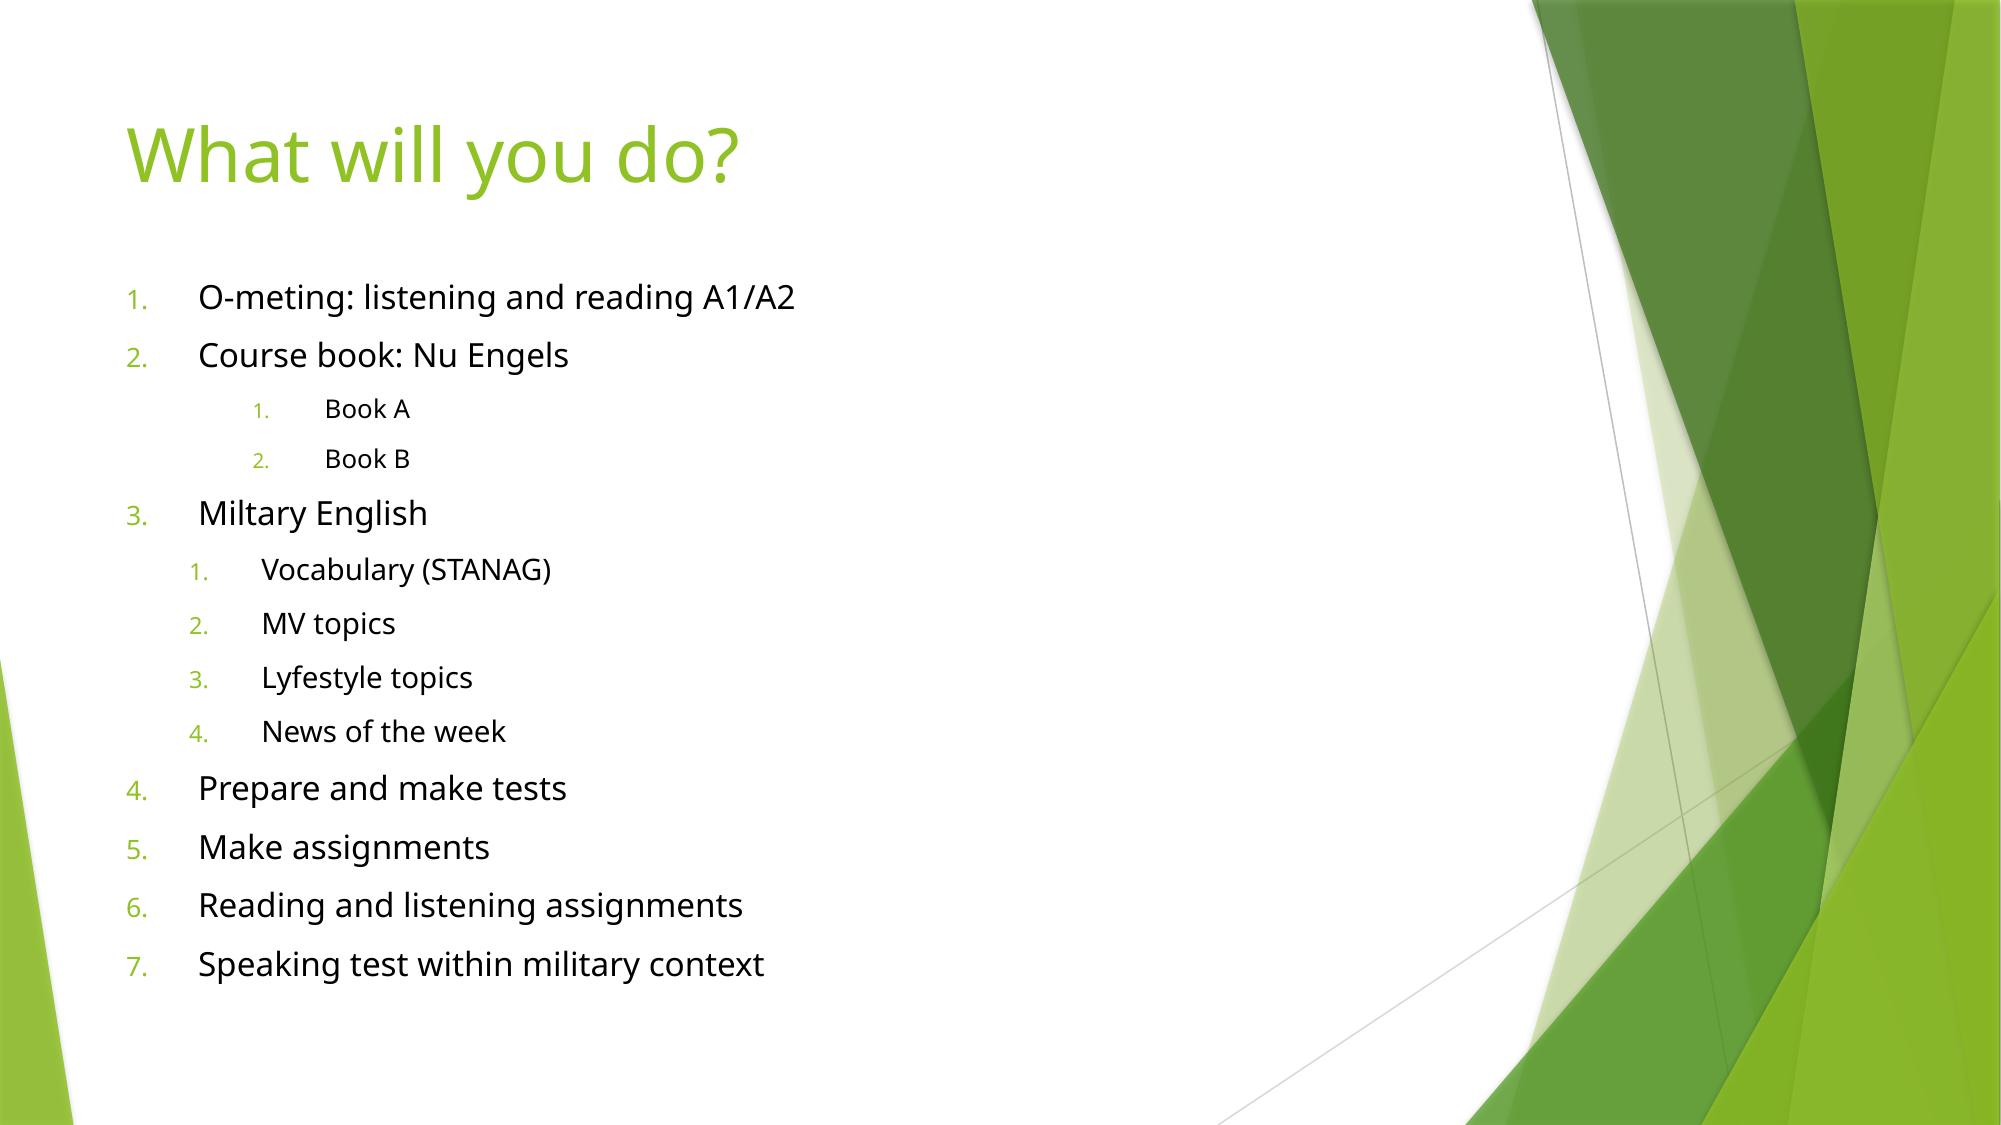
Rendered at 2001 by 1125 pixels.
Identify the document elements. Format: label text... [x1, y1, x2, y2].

title What will you do? [111, 99, 1522, 214]
list O-meting: listening and reading A1/A2 Course book: Nu Engels Book A Book B Miltary English Vocabulary (STANAG) MV topics Lyfestyle topics News of the week Prepare and make tests Make assignments Reading and listening assignments Speaking test within military context [111, 214, 1522, 992]
